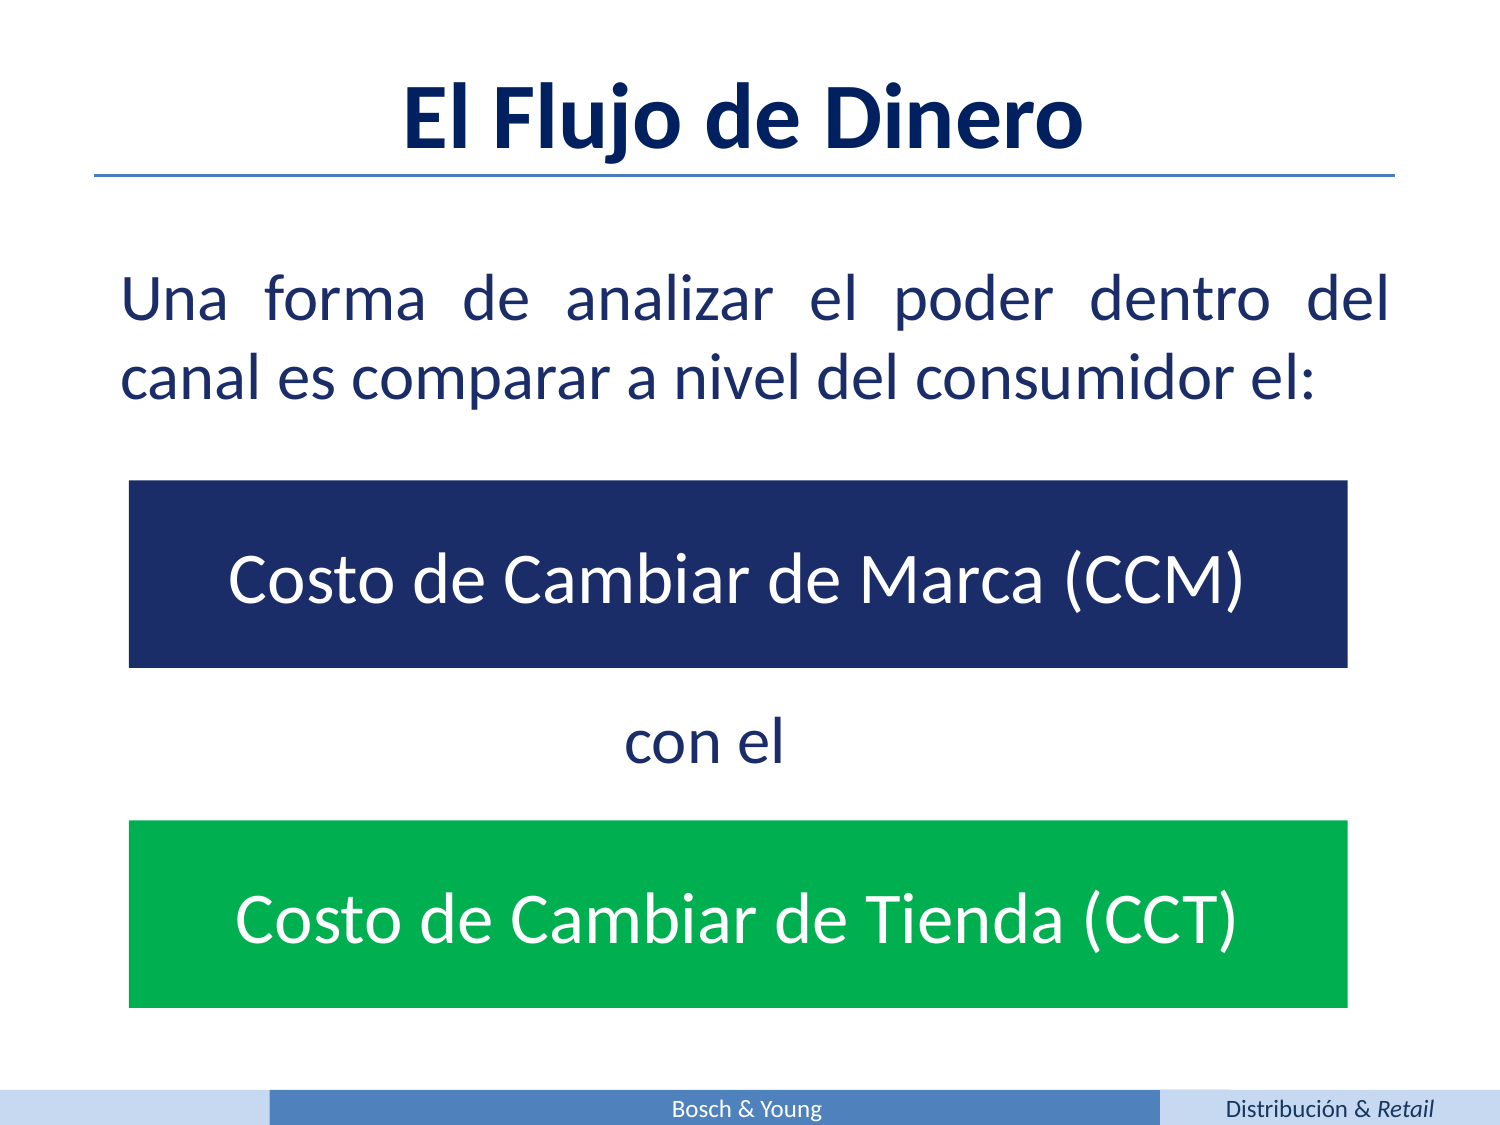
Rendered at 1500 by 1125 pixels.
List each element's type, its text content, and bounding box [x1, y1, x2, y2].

text_box Costo de Cambiar de Tienda (CCT) [127, 818, 1350, 1010]
text_box Bosch & Young [272, 1088, 1158, 1125]
text_box El Flujo de Dinero [58, 46, 1430, 175]
text_box con el [609, 689, 950, 784]
text_box Una forma de analizar el poder dentro del canal es comparar a nivel del consumidor el: [105, 246, 1407, 421]
text_box Costo de Cambiar de Marca (CCM) [127, 478, 1350, 670]
text_box [0, 1088, 272, 1125]
text_box Distribución & Retail [1158, 1088, 1500, 1125]
